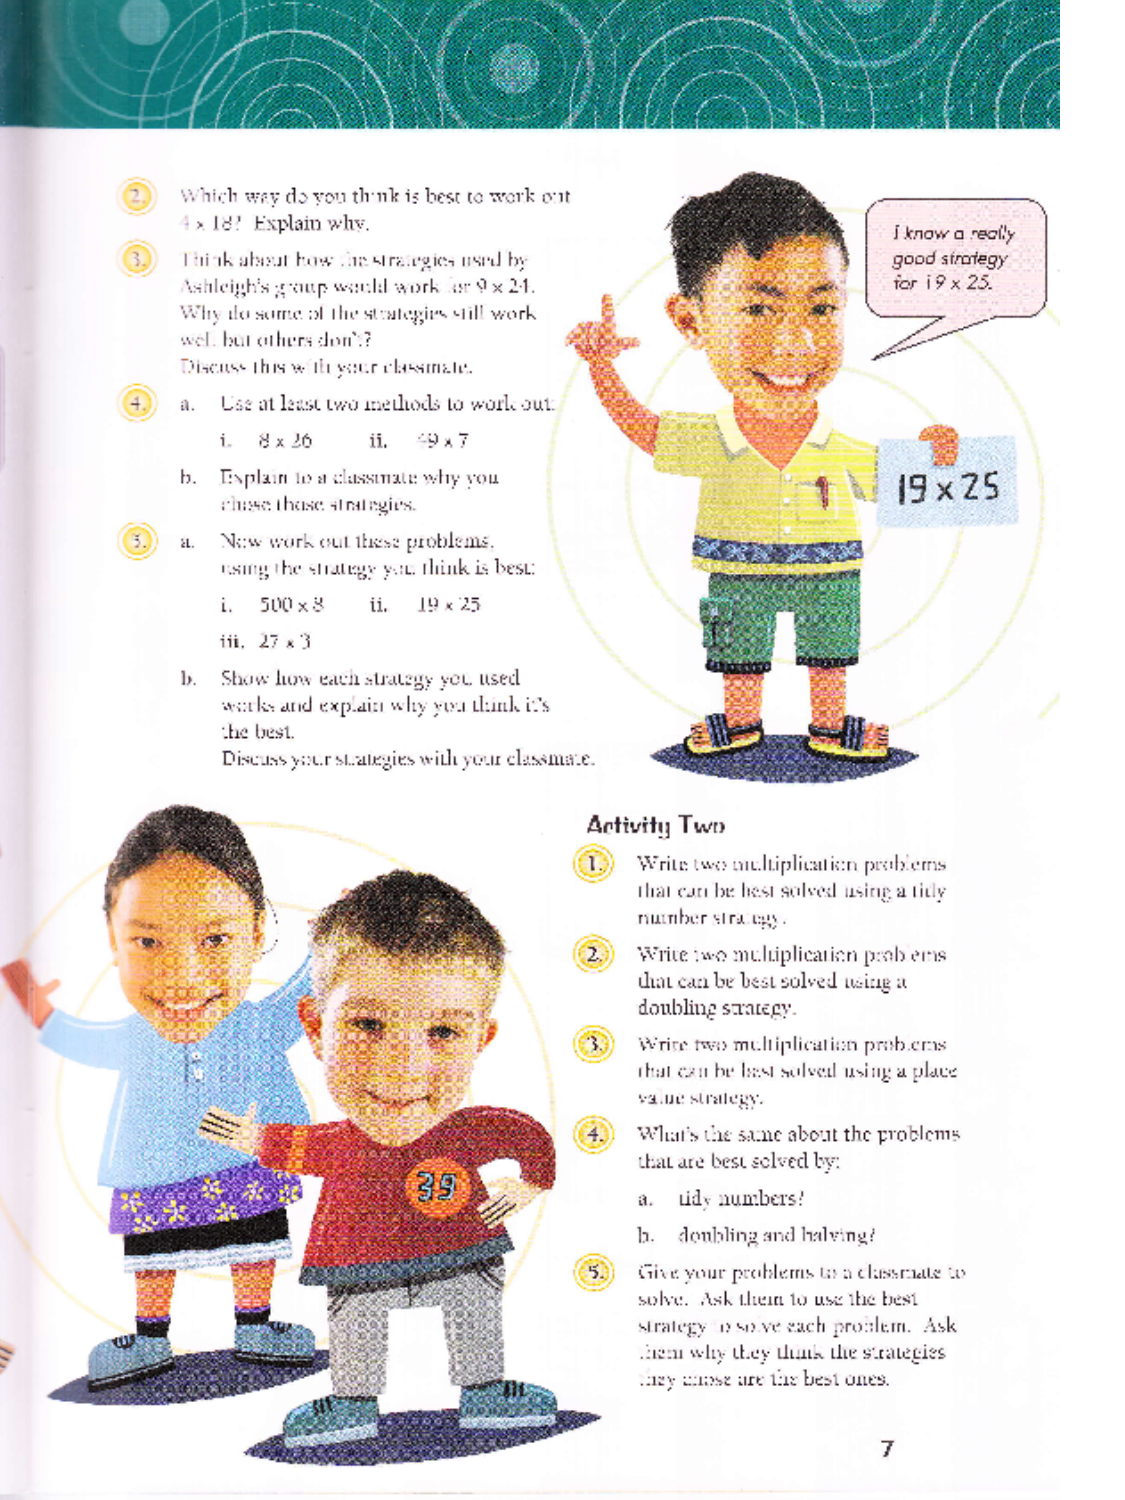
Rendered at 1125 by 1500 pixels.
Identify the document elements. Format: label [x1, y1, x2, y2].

text_box [0, 0, 1061, 1500]
